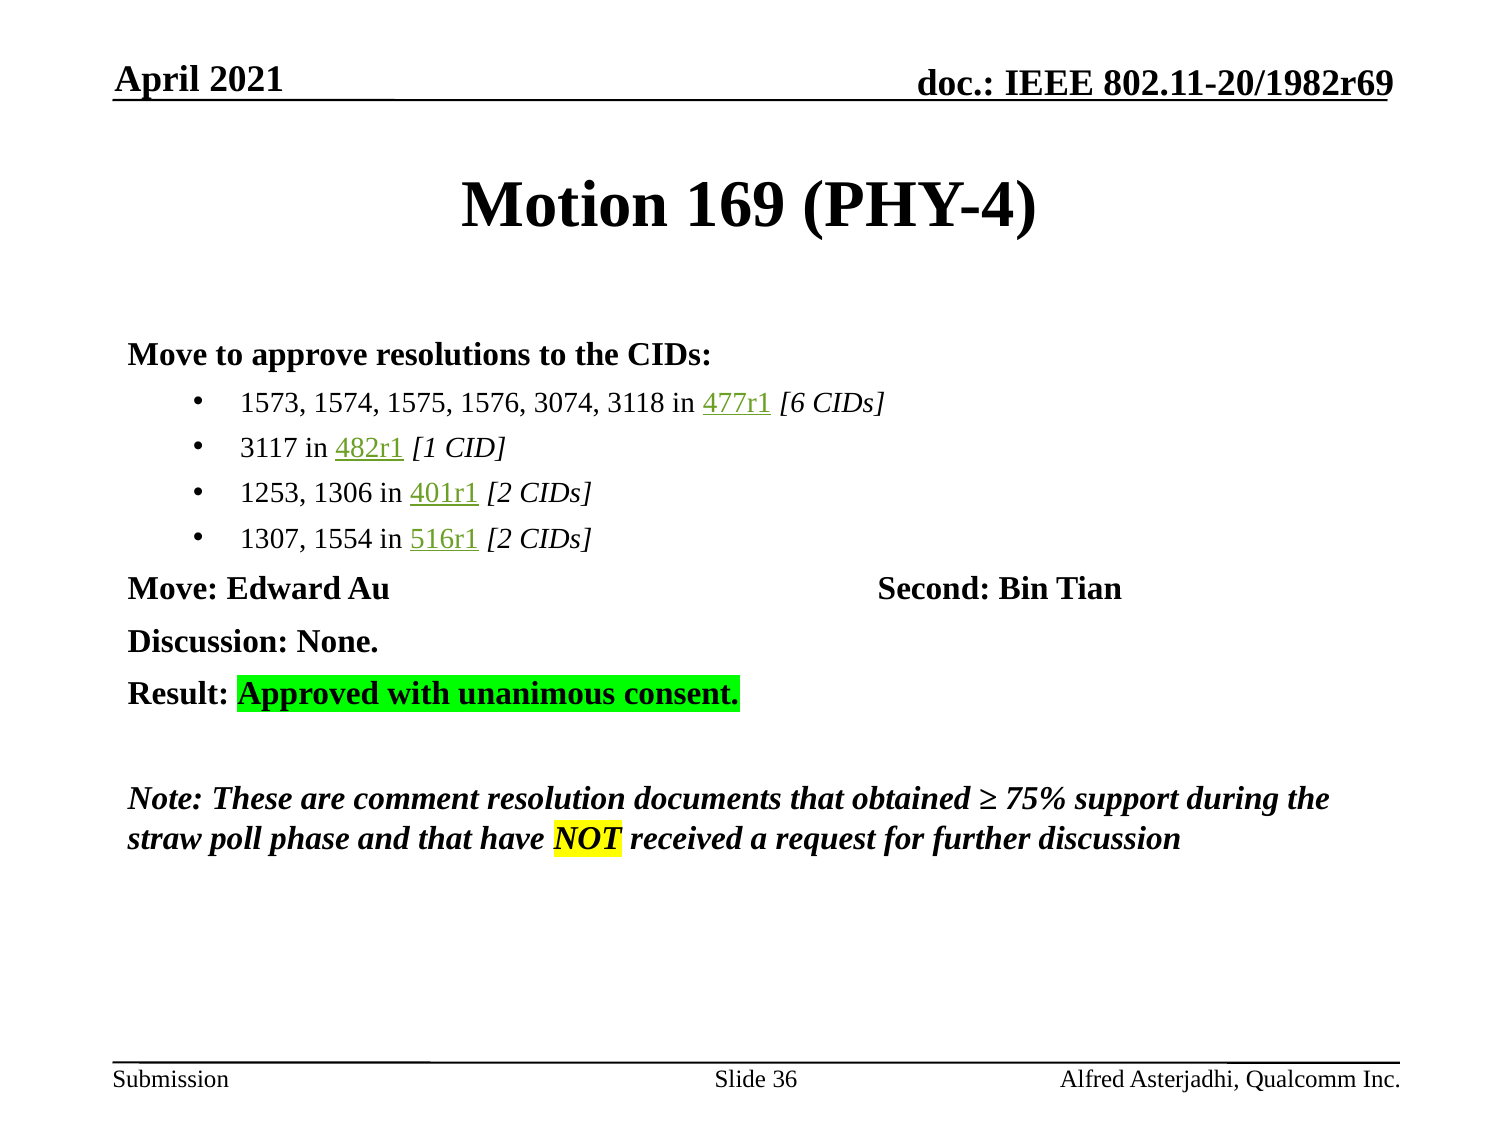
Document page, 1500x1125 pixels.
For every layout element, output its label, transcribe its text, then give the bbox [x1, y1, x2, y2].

slide_number Slide 36 [712, 1061, 800, 1123]
list Move to approve resolutions to the CIDs: 1573, 1574, 1575, 1576, 3074, 3118 in 477r1 [6 CIDs] 3117 in 482r1 [1 CID] 1253, 1306 in 401r1 [2 CIDs] 1307, 1554 in 516r1 [2 CIDs] Move: Edward Au Second: Bin Tian Discussion: None. Result: Approved with unanimous consent. Note: These are comment resolution documents that obtained ≥ 75% support during the straw poll phase and that have NOT received a request for further discussion [112, 324, 1388, 1000]
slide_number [114, 54, 423, 100]
title Motion 169 (PHY-4) [112, 112, 1388, 288]
footer Alfred Asterjadhi, Qualcomm Inc. [878, 1061, 1402, 1093]
